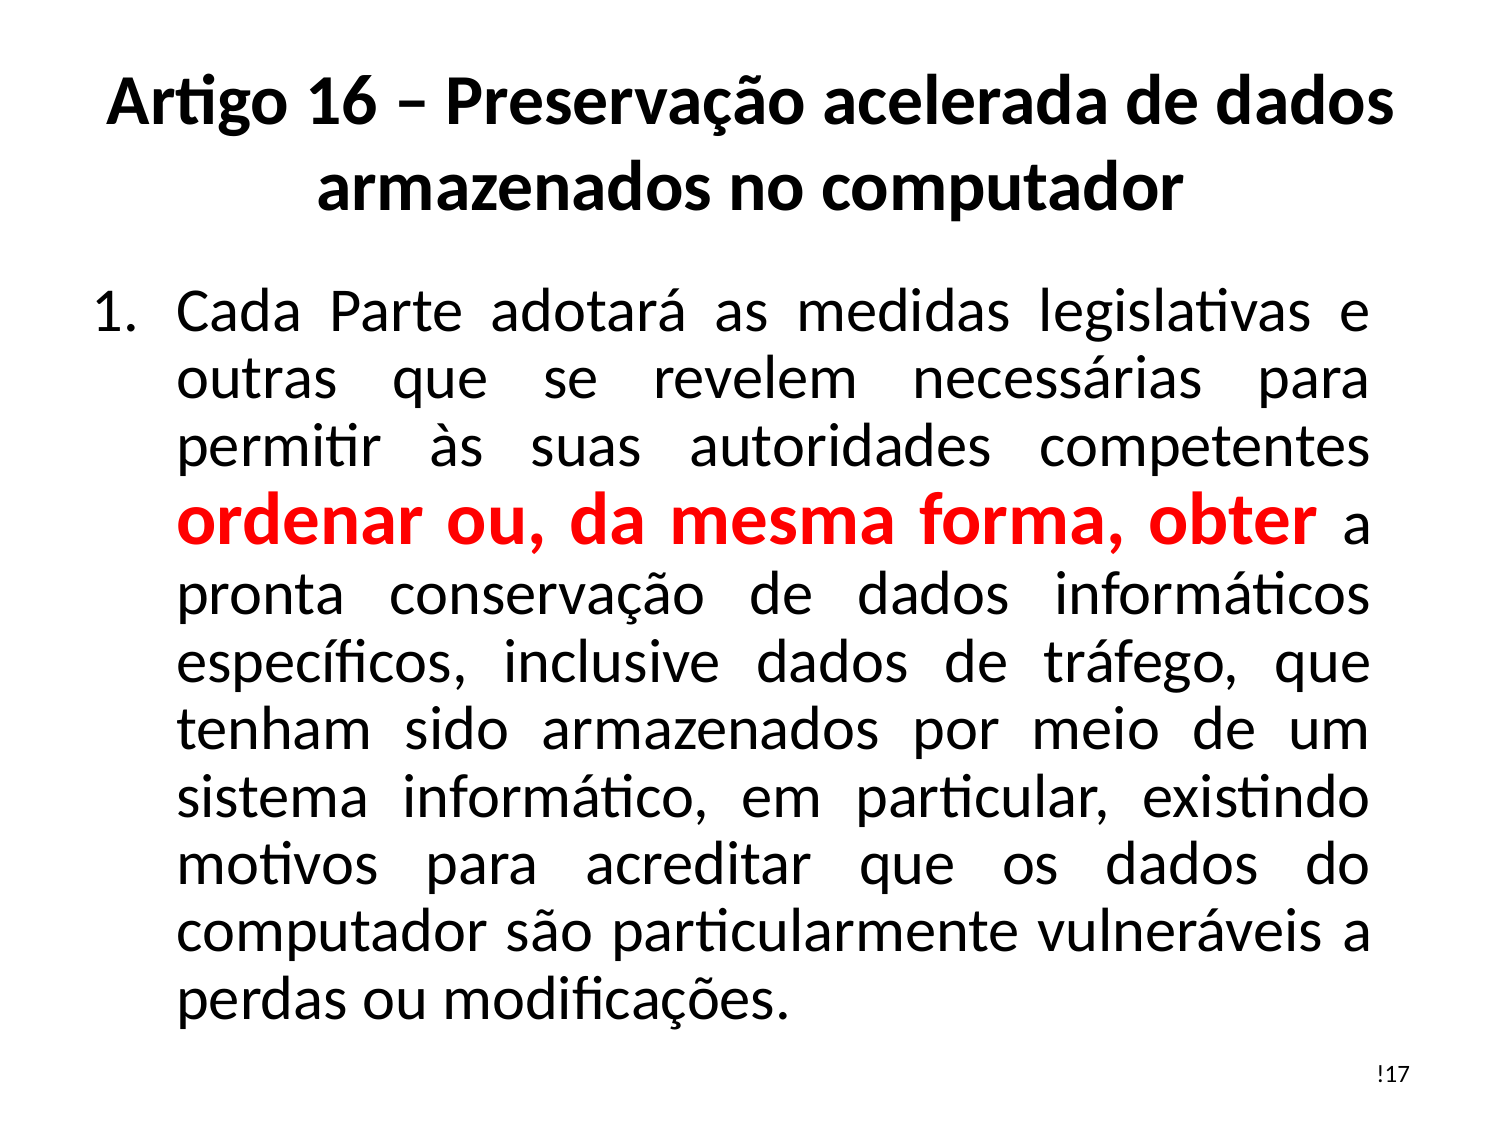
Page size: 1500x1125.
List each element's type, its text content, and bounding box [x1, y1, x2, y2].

list Cada Parte adotará as medidas legislativas e outras que se revelem necessárias para permitir às suas autoridades competentes ordenar ou, da mesma forma, obter a pronta conservação de dados informáticos específicos, inclusive dados de tráfego, que tenham sido armazenados por meio de um sistema informático, em particular, existindo motivos para acreditar que os dados do computador são particularmente vulneráveis ​​a perdas ou modificações. [76, 269, 1388, 1002]
title Artigo 16 – Preservação acelerada de dados armazenados no computador [76, 44, 1426, 232]
slide_number !17 [1074, 1042, 1425, 1103]
